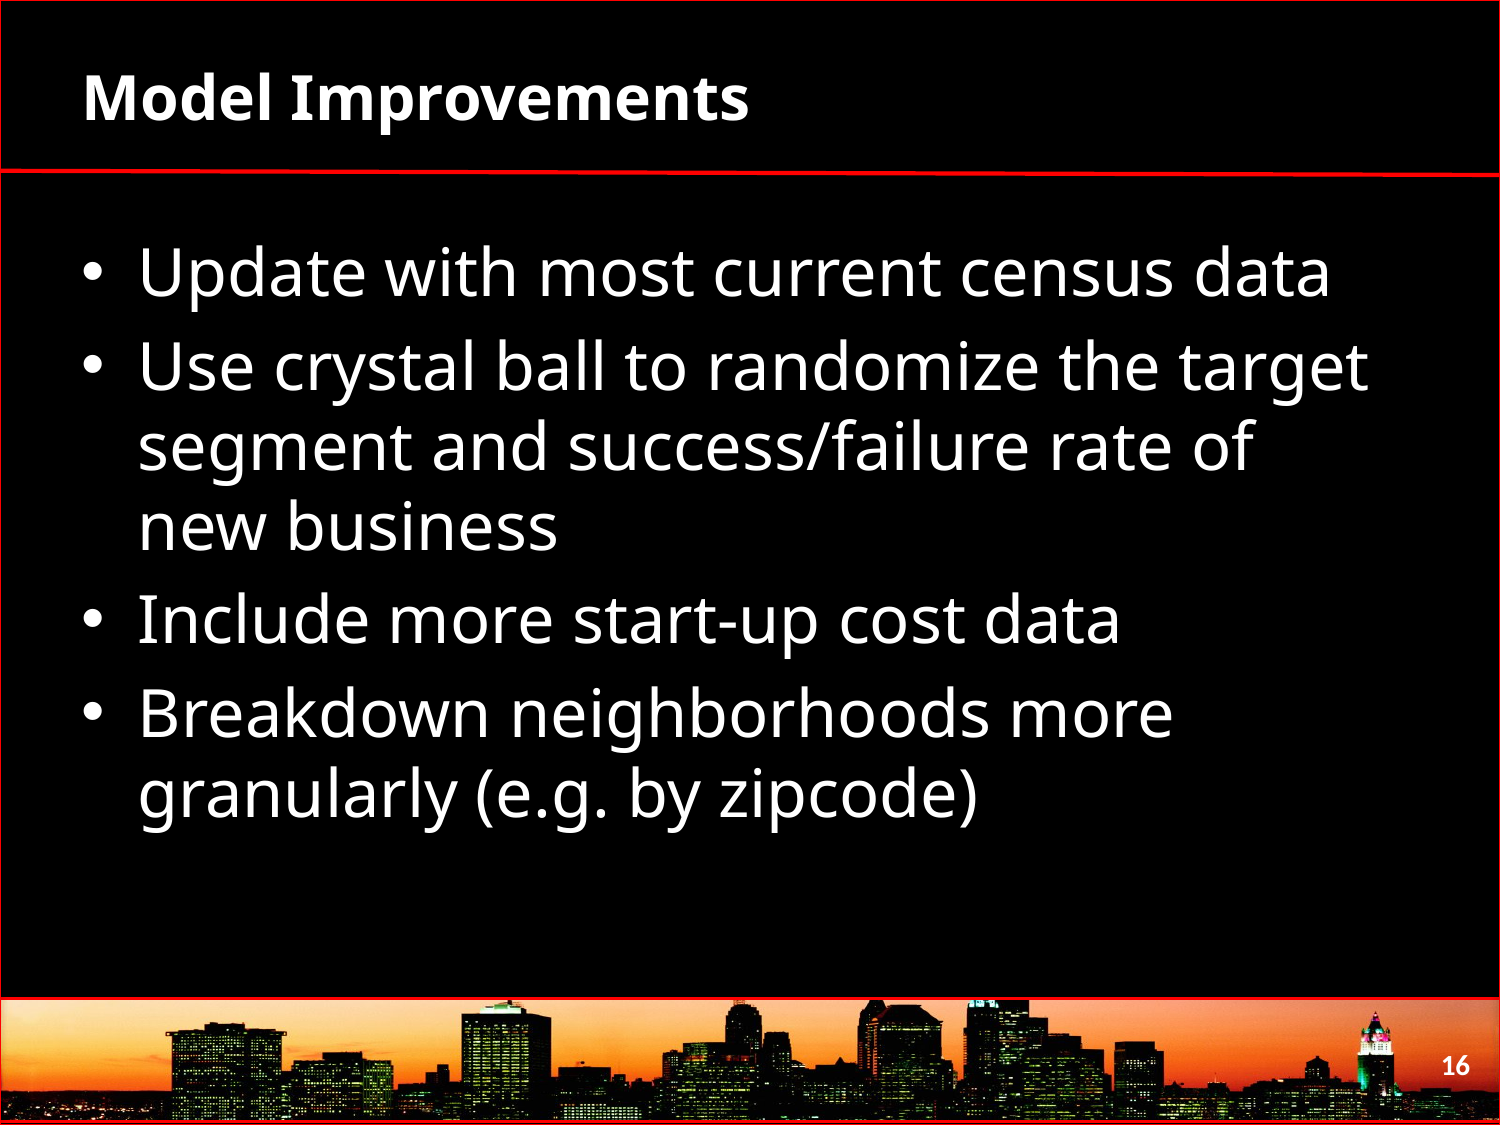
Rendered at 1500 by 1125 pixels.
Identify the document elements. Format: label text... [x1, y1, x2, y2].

title Model Improvements [66, 45, 1417, 146]
list Update with most current census data Use crystal ball to randomize the target segment and success/failure rate of new business Include more start-up cost data Breakdown neighborhoods more granularly (e.g. by zipcode) [66, 222, 1417, 927]
picture [1, 1000, 1499, 1120]
